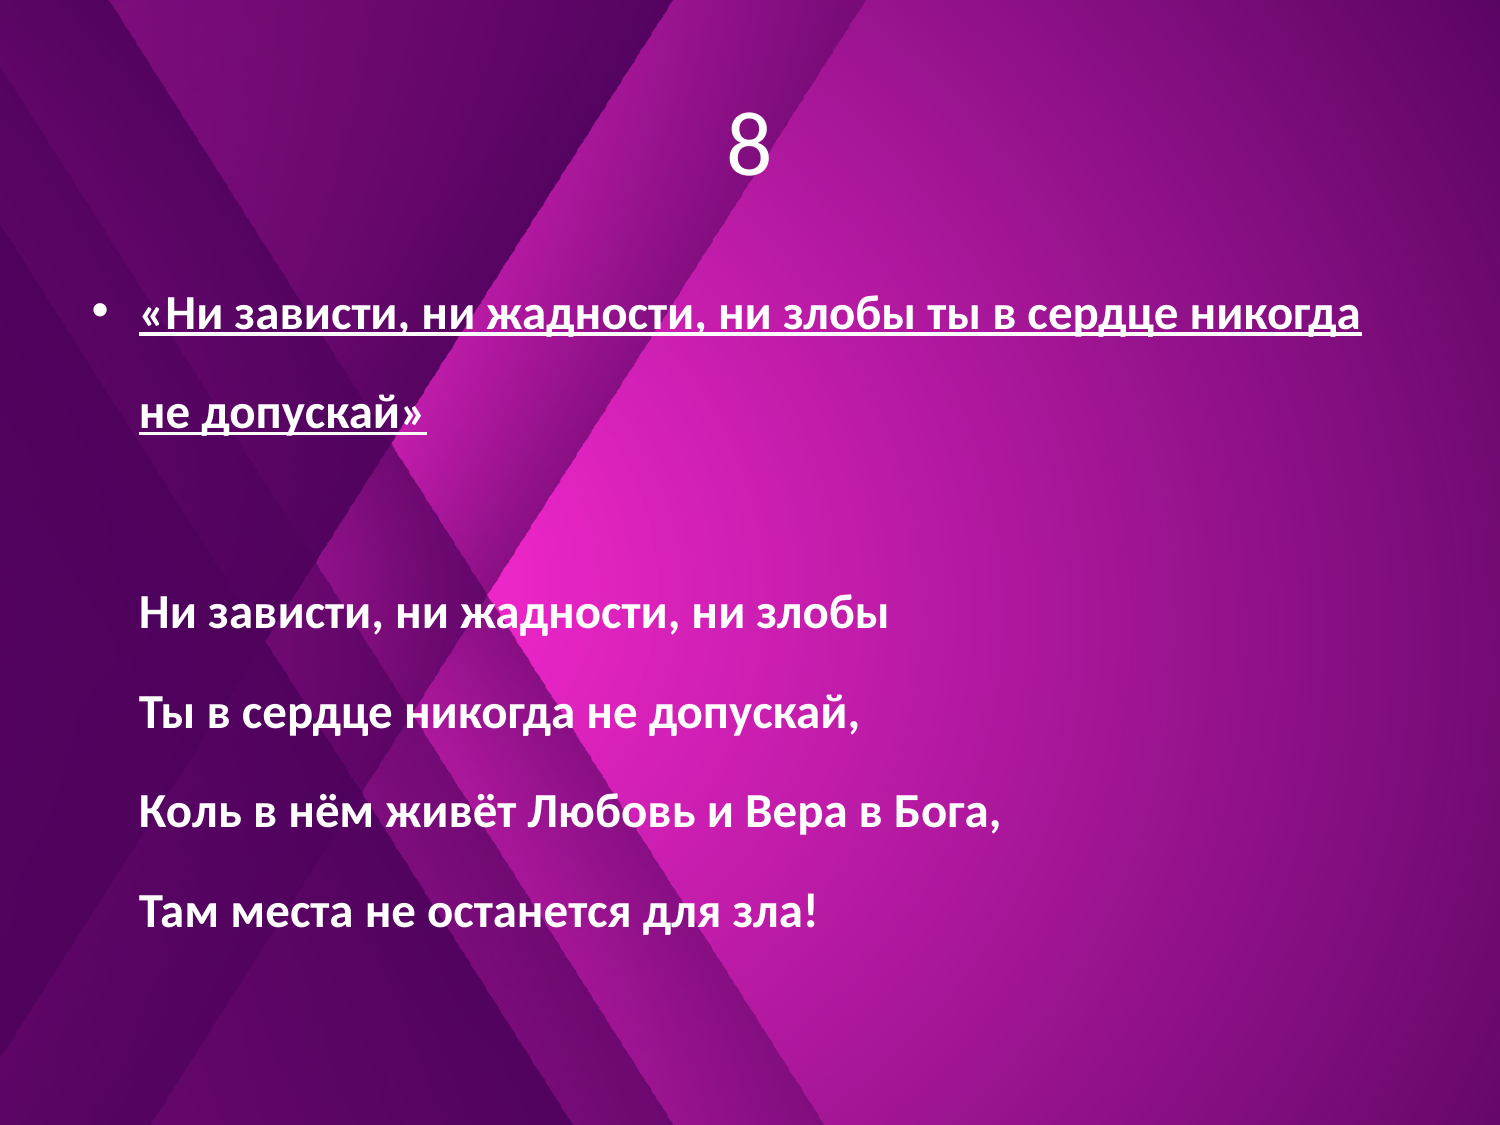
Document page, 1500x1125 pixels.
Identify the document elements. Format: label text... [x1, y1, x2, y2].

list «Ни зависти, ни жадности, ни злобы ты в сердце никогда не допускай» Ни зависти, ни жадности, ни злобы Ты в сердце никогда не допускай, Коль в нём живёт Любовь и Вера в Бога, Там места не останется для зла! [76, 231, 1427, 976]
picture [0, 0, 1500, 1125]
title 8 [75, 45, 1425, 233]
